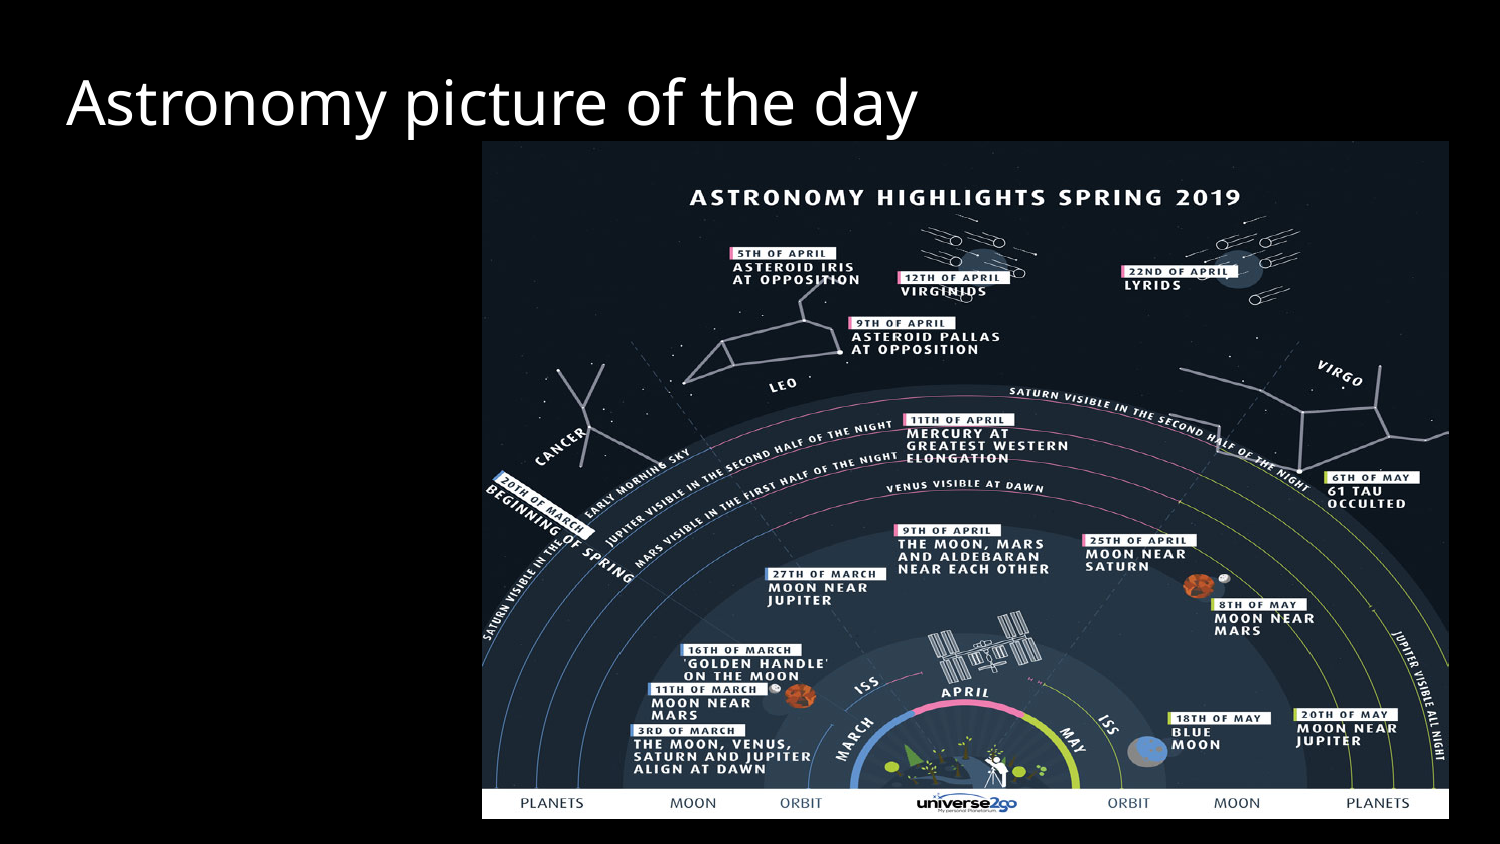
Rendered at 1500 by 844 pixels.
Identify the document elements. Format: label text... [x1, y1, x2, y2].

title Astronomy picture of the day [51, 47, 1449, 142]
picture [481, 141, 1450, 819]
